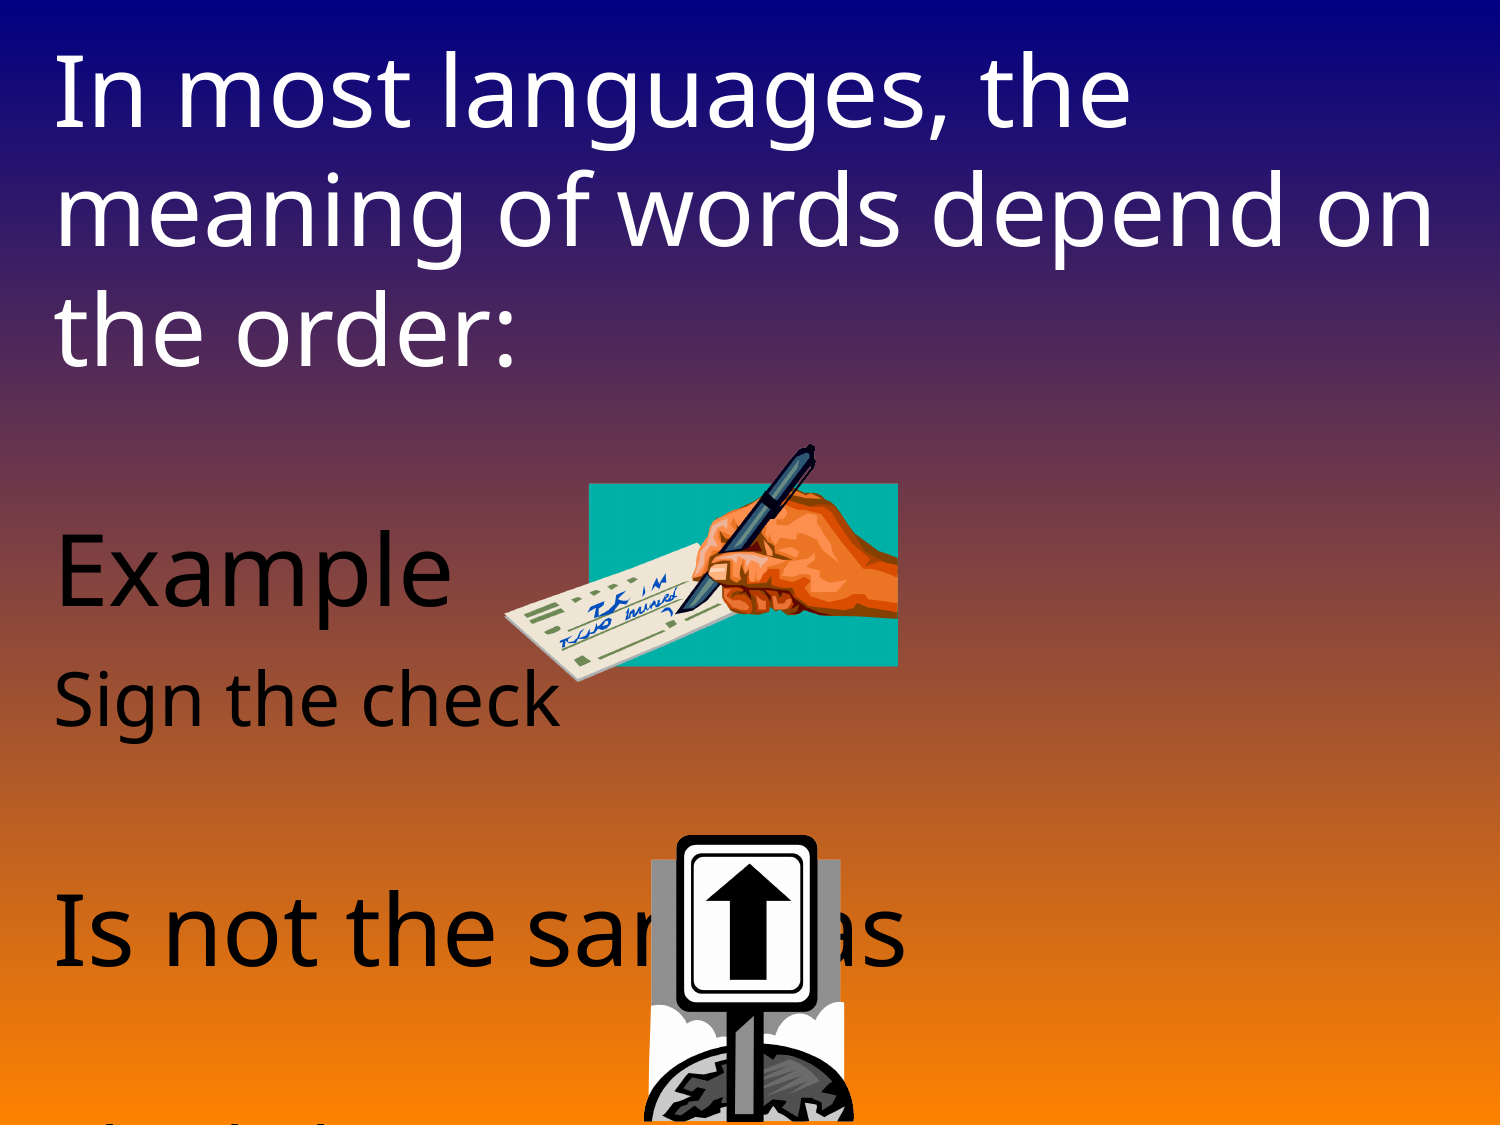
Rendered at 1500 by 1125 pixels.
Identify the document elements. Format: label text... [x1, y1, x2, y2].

text_box In most languages, the meaning of words depend on the order: Example Sign the check Is not the same as Check the sign [46, 27, 1451, 1044]
picture [503, 443, 899, 682]
picture [643, 835, 854, 1122]
